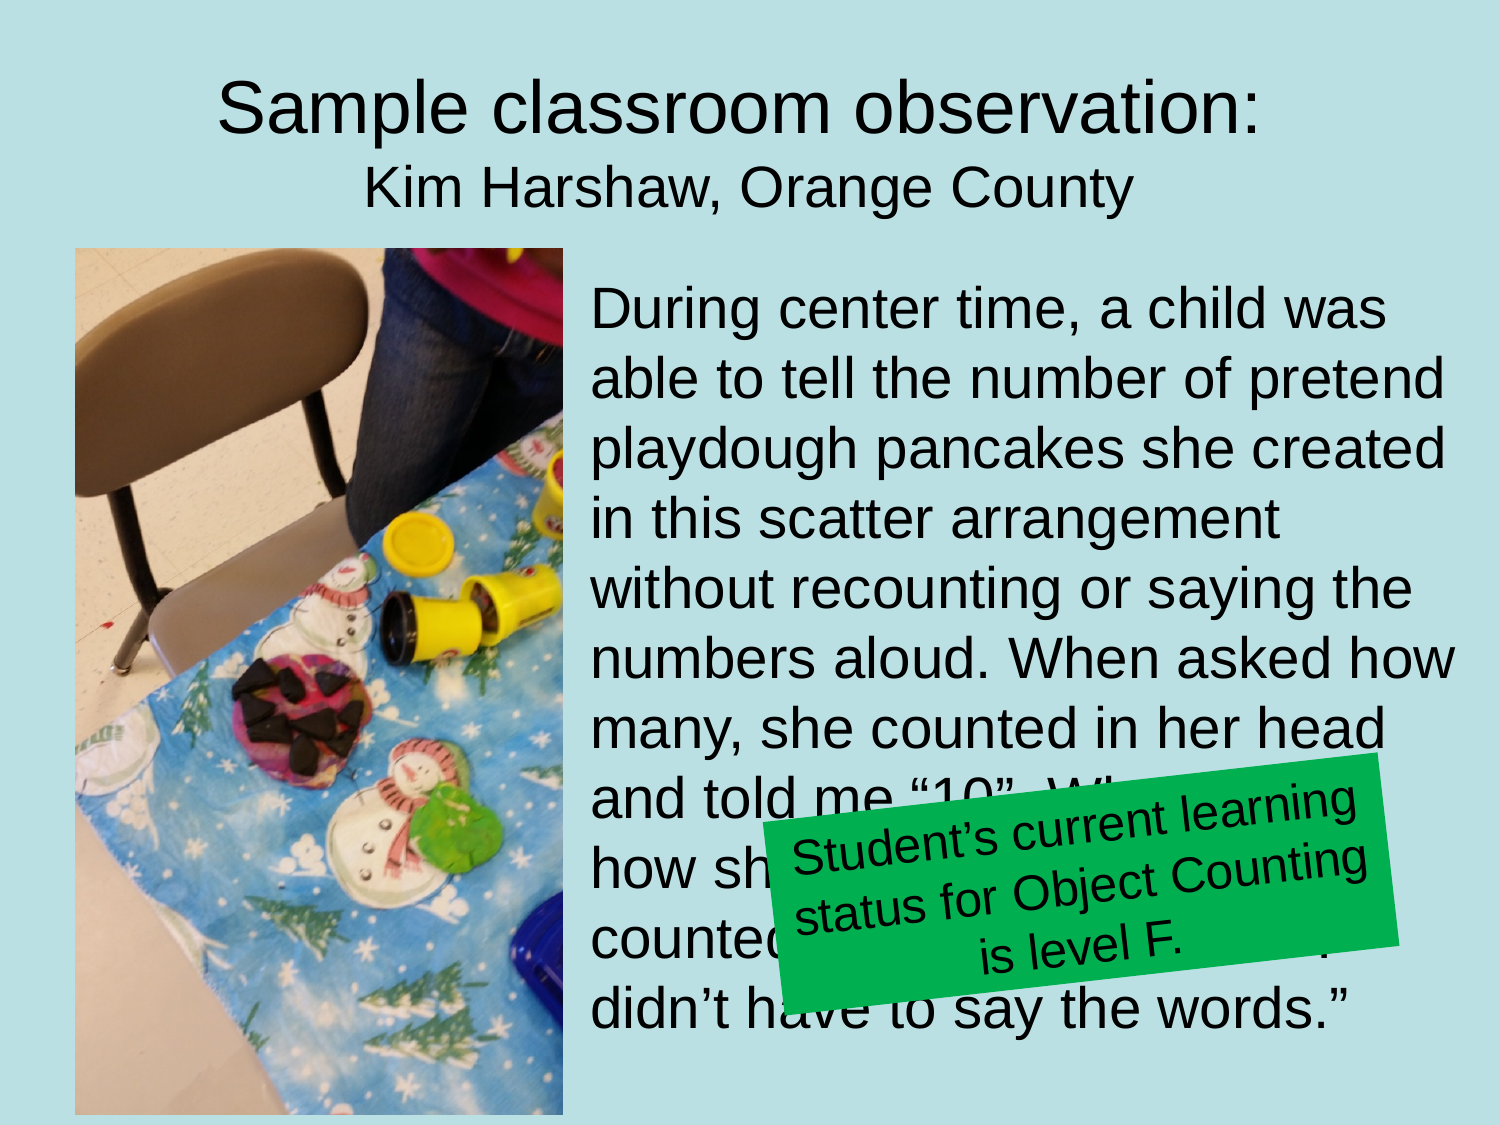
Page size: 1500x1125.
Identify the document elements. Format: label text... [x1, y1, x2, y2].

title Sample classroom observation: Kim Harshaw, Orange County [75, 45, 1425, 233]
text_box Student’s current learning status for Object Counting is level F. [762, 752, 1400, 1016]
list During center time, a child was able to tell the number of pretend playdough pancakes she created in this scatter arrangement without recounting or saying the numbers aloud. When asked how many, she counted in her head and told me “10”. When asked how she knew, she said, “I counted them in my head.” “I didn’t have to say the words.” [575, 262, 1475, 1075]
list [74, 248, 563, 1116]
